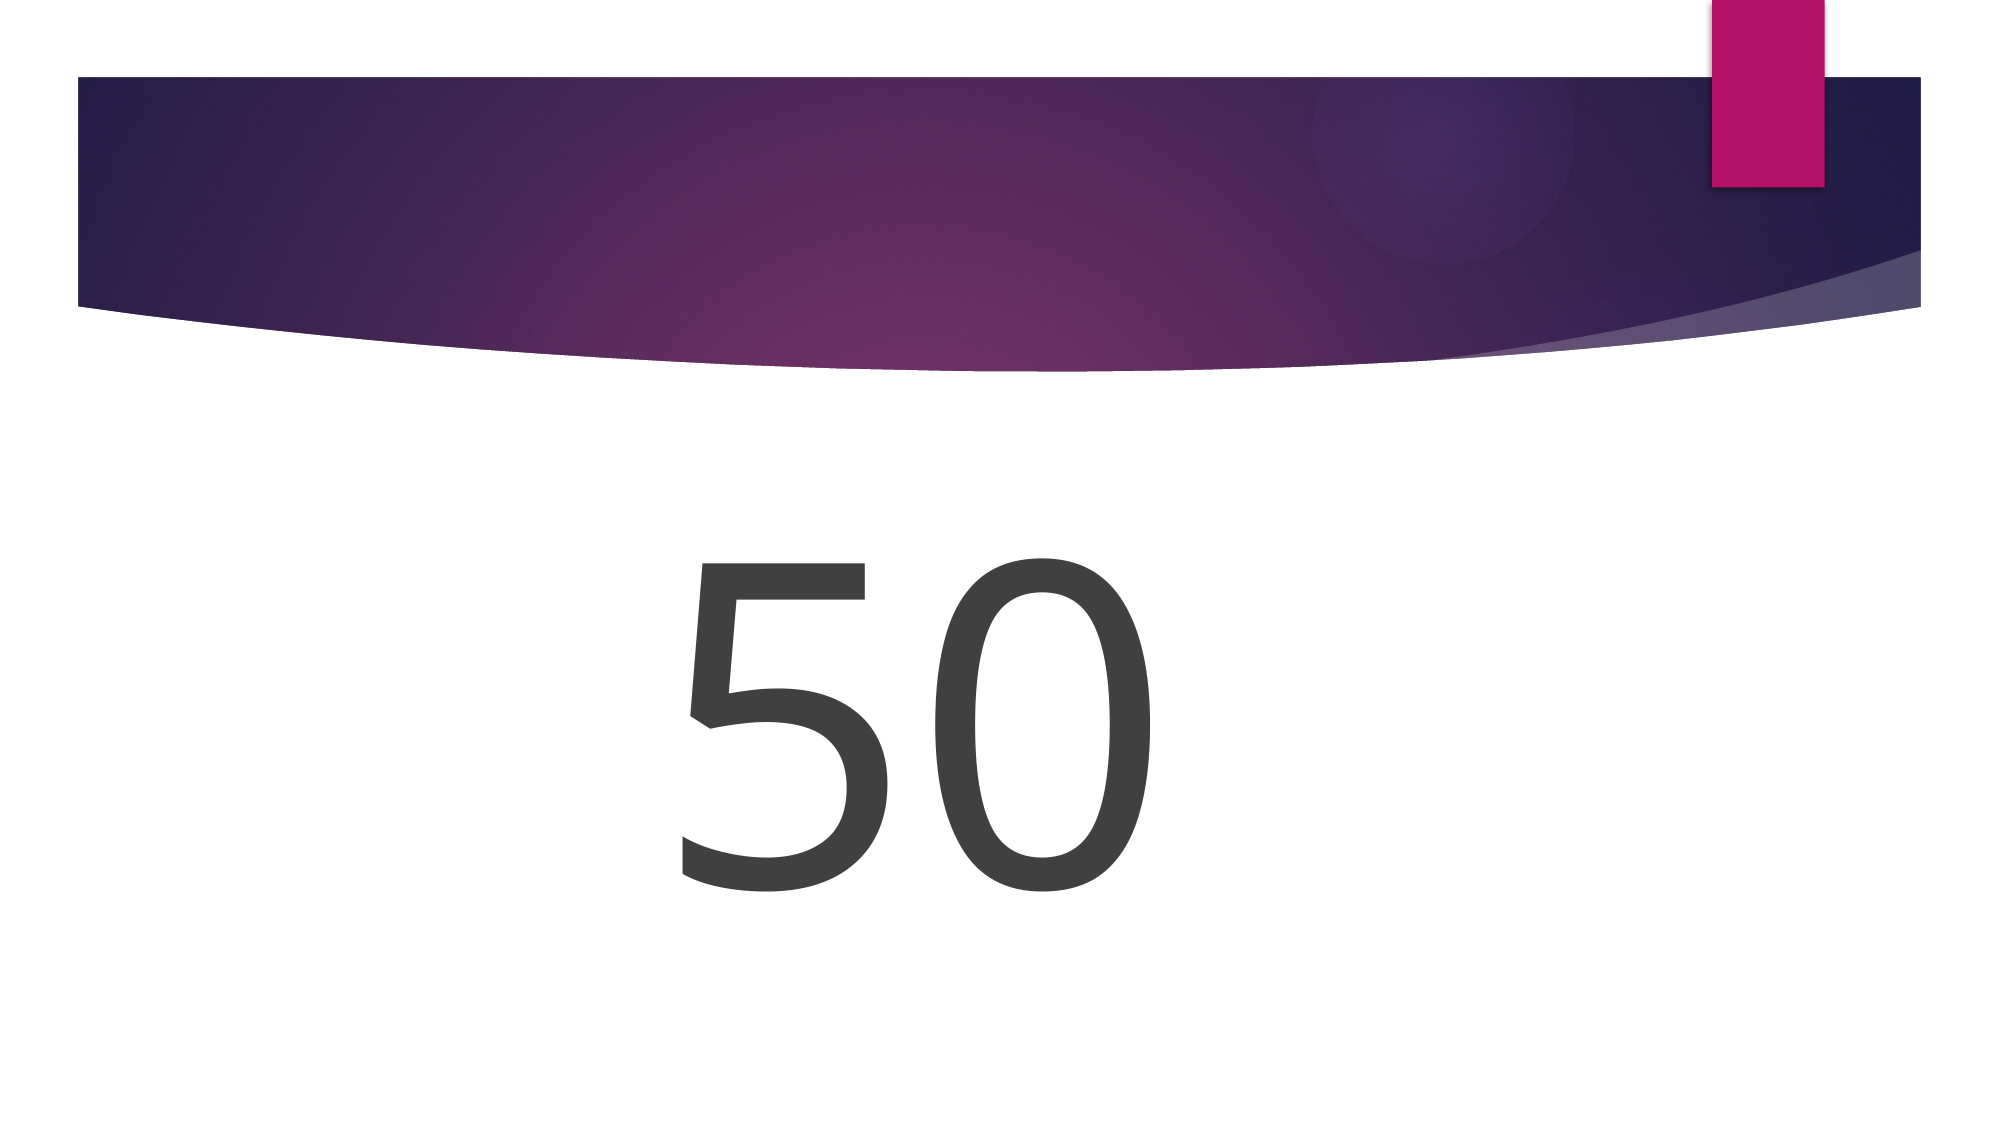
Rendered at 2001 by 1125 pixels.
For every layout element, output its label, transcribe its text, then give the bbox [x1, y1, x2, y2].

list 50 [189, 427, 1638, 988]
